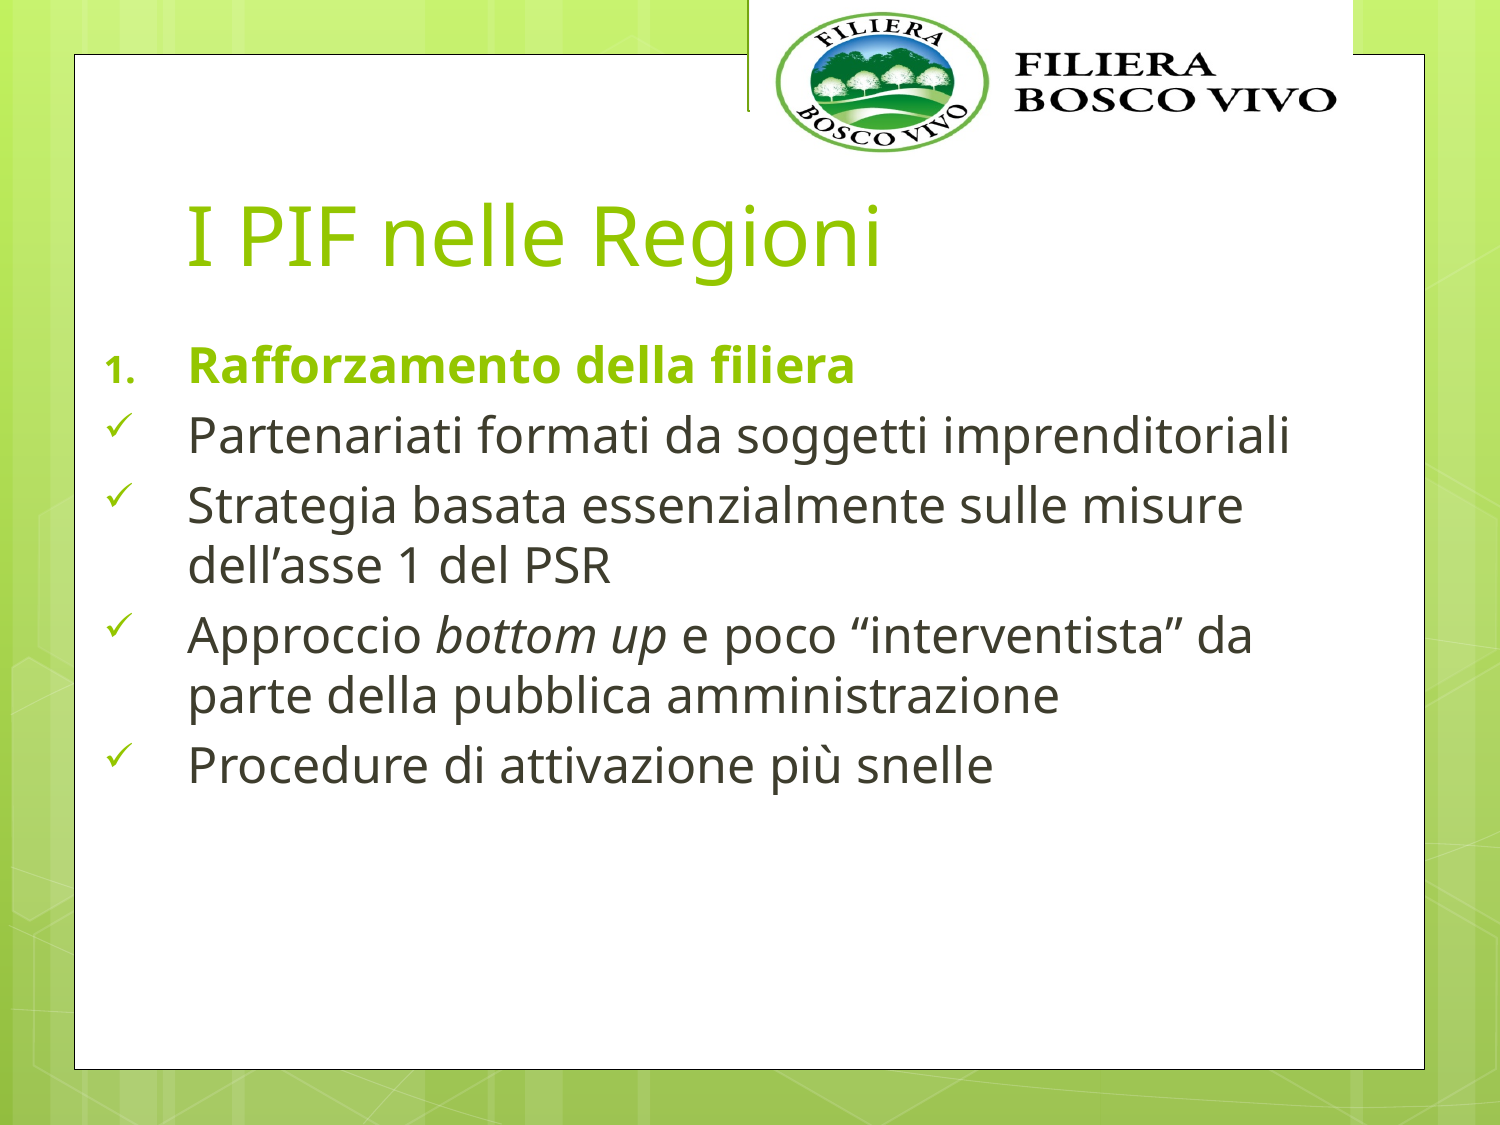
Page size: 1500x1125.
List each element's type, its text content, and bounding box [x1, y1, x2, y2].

picture [749, 0, 1353, 162]
title I PIF nelle Regioni [171, 168, 1324, 291]
list Rafforzamento della filiera Partenariati formati da soggetti imprenditoriali Strategia basata essenzialmente sulle misure dell’asse 1 del PSR Approccio bottom up e poco “interventista” da parte della pubblica amministrazione Procedure di attivazione più snelle [88, 326, 1400, 1035]
